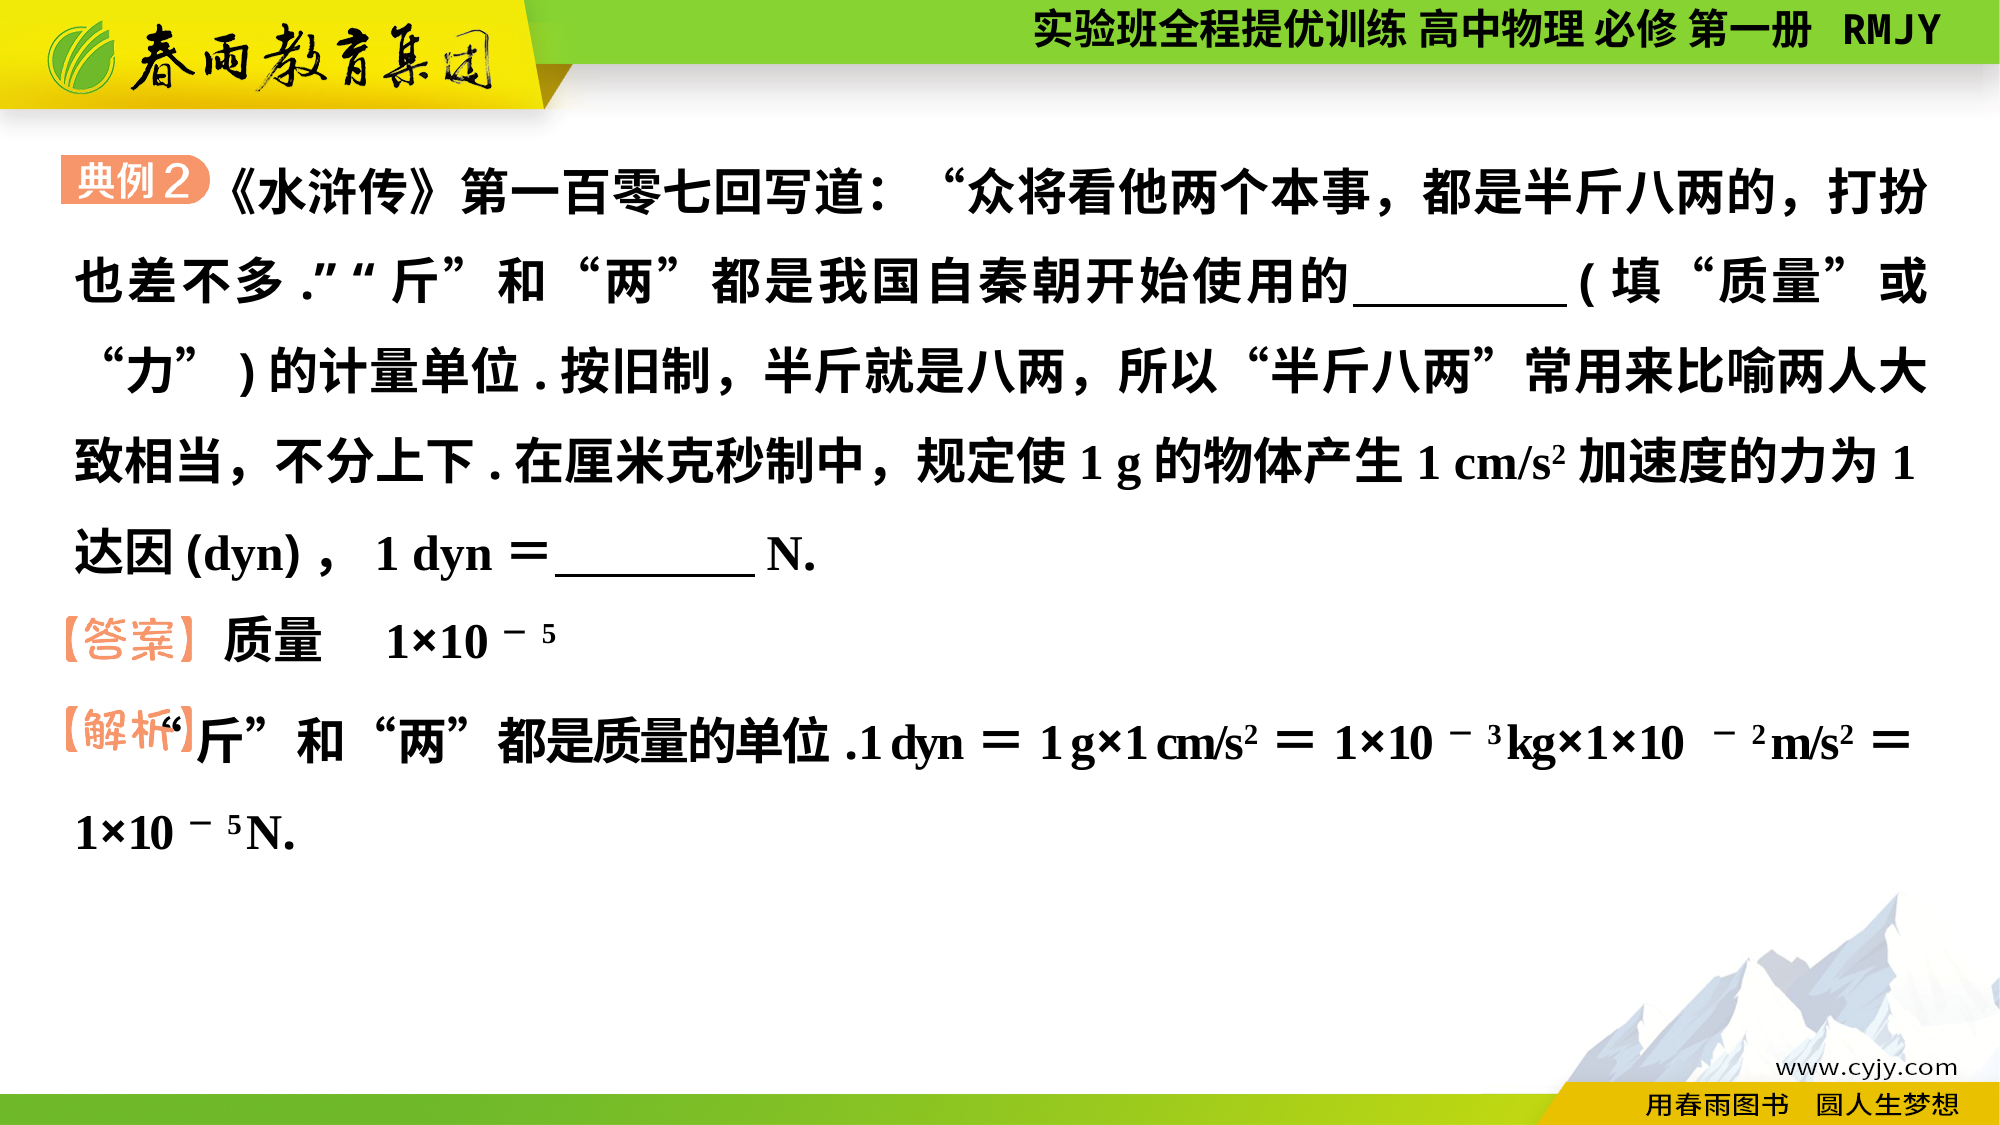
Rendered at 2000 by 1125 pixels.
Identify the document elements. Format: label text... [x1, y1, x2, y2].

text_box “斤”和“两”都是质量的单位.1 dyn＝1 g×1 cm/s2＝1×10－3 kg×1×10 －2 m/s2＝1×10－5 N. [59, 683, 1944, 868]
text_box 质量 1×10－5 [208, 601, 572, 677]
picture [0, 0, 2000, 1125]
list 《水浒传》第一百零七回写道：“众将看他两个本事，都是半斤八两的，打扮也差不多.” “斤”和“两”都是我国自秦朝开始使用的 (填“质量”或“力”)的计量单位.按旧制，半斤就是八两，所以“半斤八两”常用来比喻两人大致相当，不分上下.在厘米克秒制中，规定使1 g的物体产生1 cm/s2加速度的力为1达因(dyn)，1 dyn＝ N. [59, 122, 1944, 683]
